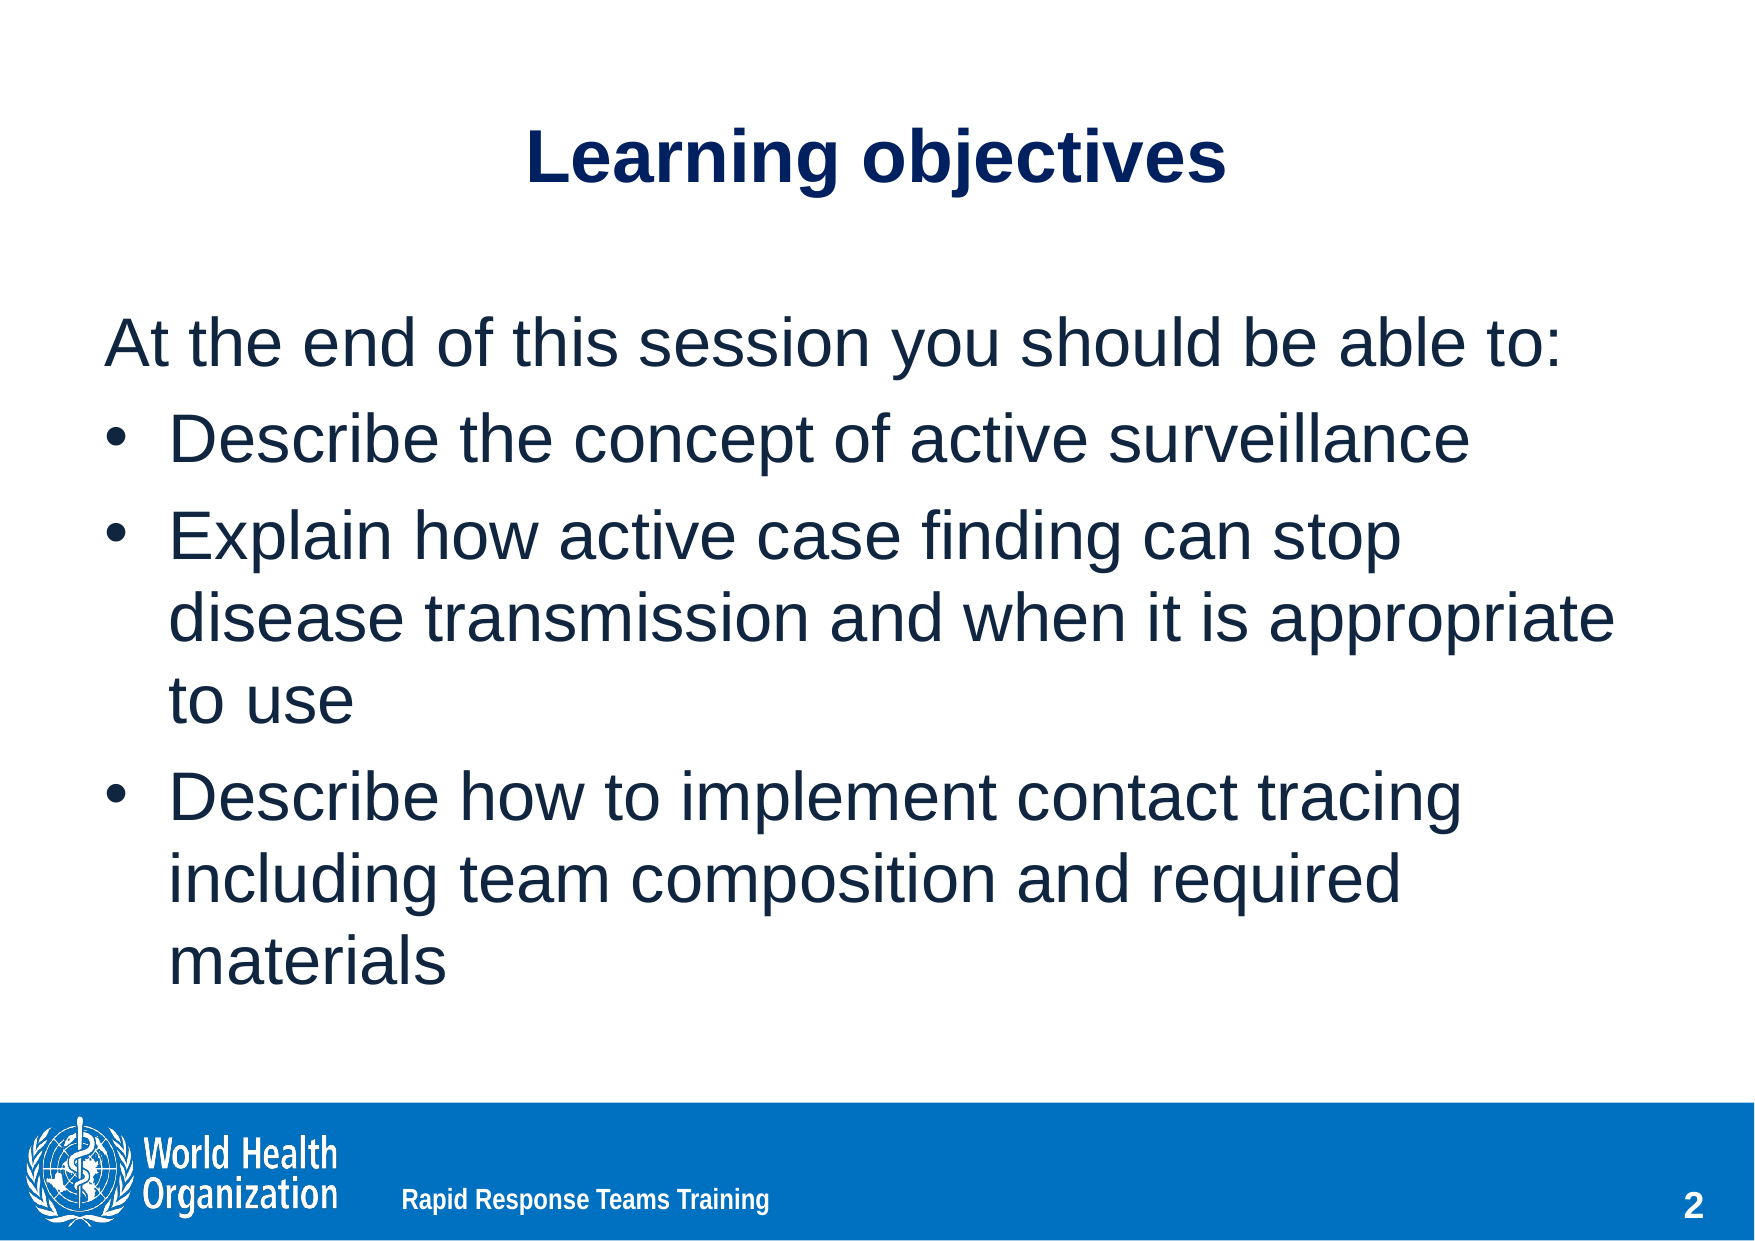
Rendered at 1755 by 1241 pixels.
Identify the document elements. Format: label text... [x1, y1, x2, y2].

title Learning objectives [87, 49, 1667, 257]
list At the end of this session you should be able to: Describe the concept of active surveillance Explain how active case finding can stop disease transmission and when it is appropriate to use Describe how to implement contact tracing including team composition and required materials [87, 289, 1667, 1015]
picture [25, 1116, 337, 1227]
